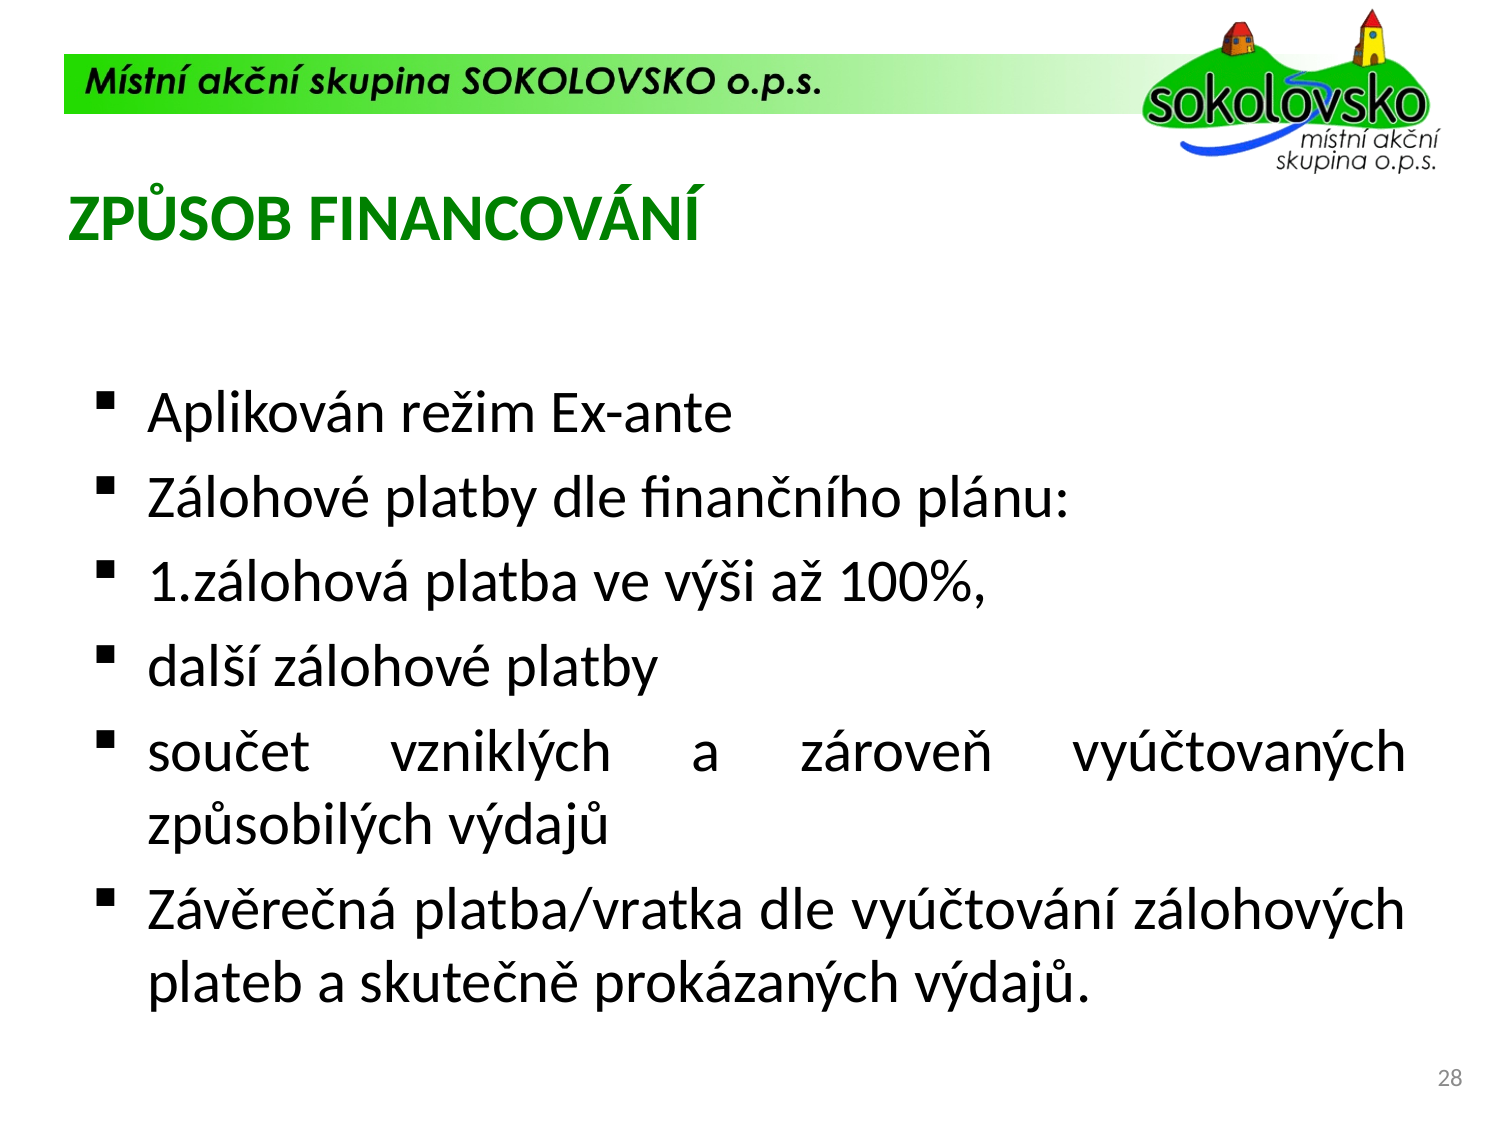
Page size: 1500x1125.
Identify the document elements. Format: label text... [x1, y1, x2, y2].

list Aplikován režim Ex-ante Zálohové platby dle finančního plánu: 1.zálohová platba ve výši až 100%, další zálohové platby součet vzniklých a zároveň vyúčtovaných způsobilých výdajů Závěrečná platba/vratka dle vyúčtování zálohových plateb a skutečně prokázaných výdajů. [76, 278, 1424, 1024]
picture [64, 0, 1455, 197]
slide_number 28 [1128, 1046, 1478, 1107]
title ZPŮSOB FINANCOVÁNÍ [53, 137, 1404, 291]
